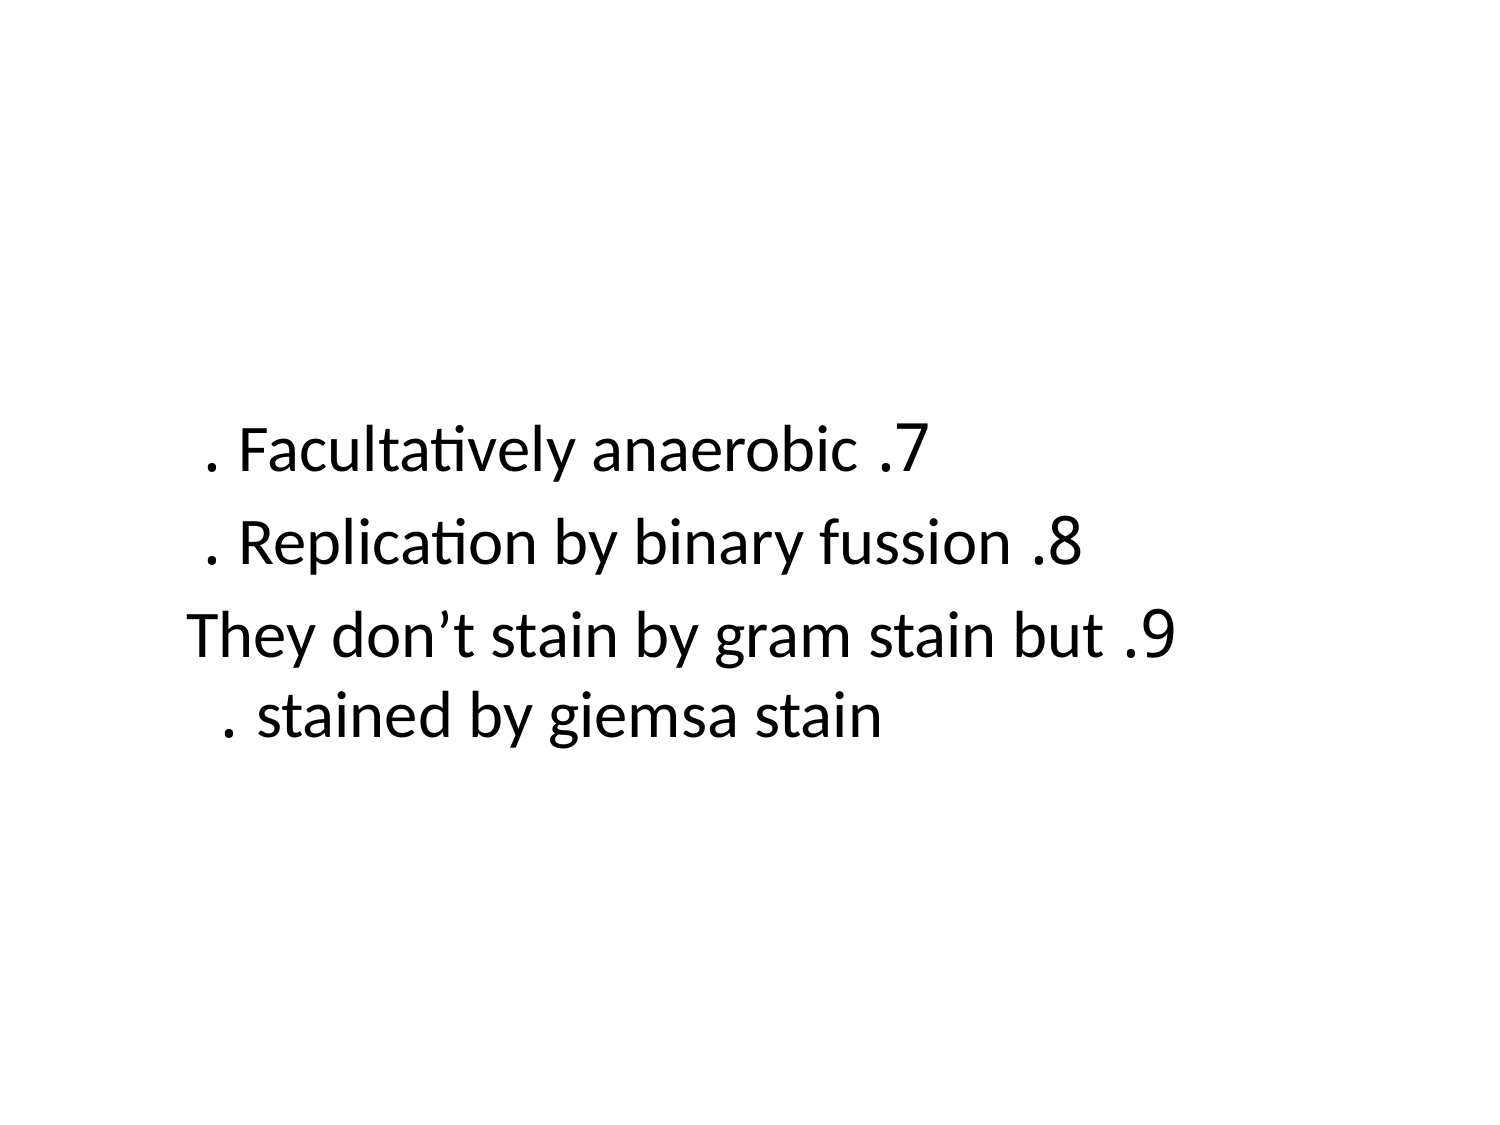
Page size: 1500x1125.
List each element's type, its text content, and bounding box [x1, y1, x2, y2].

subtitle 7. Facultatively anaerobic . 8. Replication by binary fussion . 9. They don’t stain by gram stain but stained by giemsa stain . [171, 397, 1329, 941]
